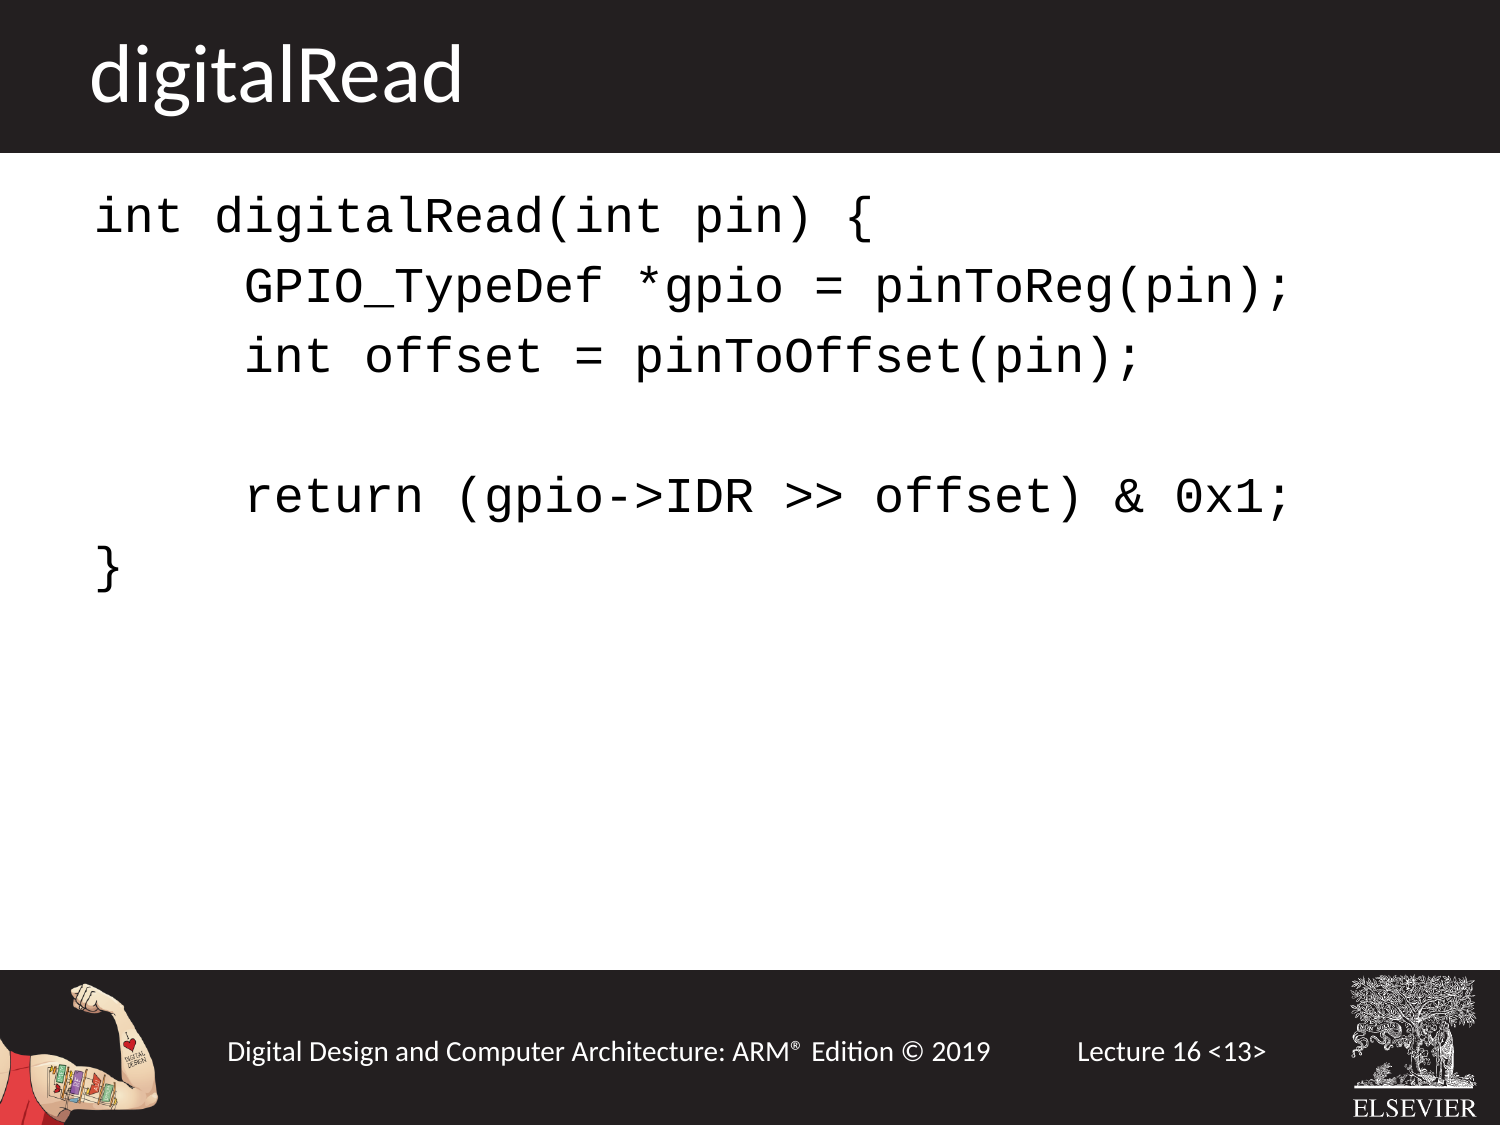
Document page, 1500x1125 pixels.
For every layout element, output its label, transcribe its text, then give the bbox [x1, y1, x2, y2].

picture [0, 979, 163, 1125]
text_box digitalRead [74, 11, 1470, 126]
text_box int digitalRead(int pin) { GPIO_TypeDef *gpio = pinToReg(pin); int offset = pinToOffset(pin); return (gpio->IDR >> offset) & 0x1; } [69, 174, 1470, 918]
picture [1350, 974, 1477, 1117]
